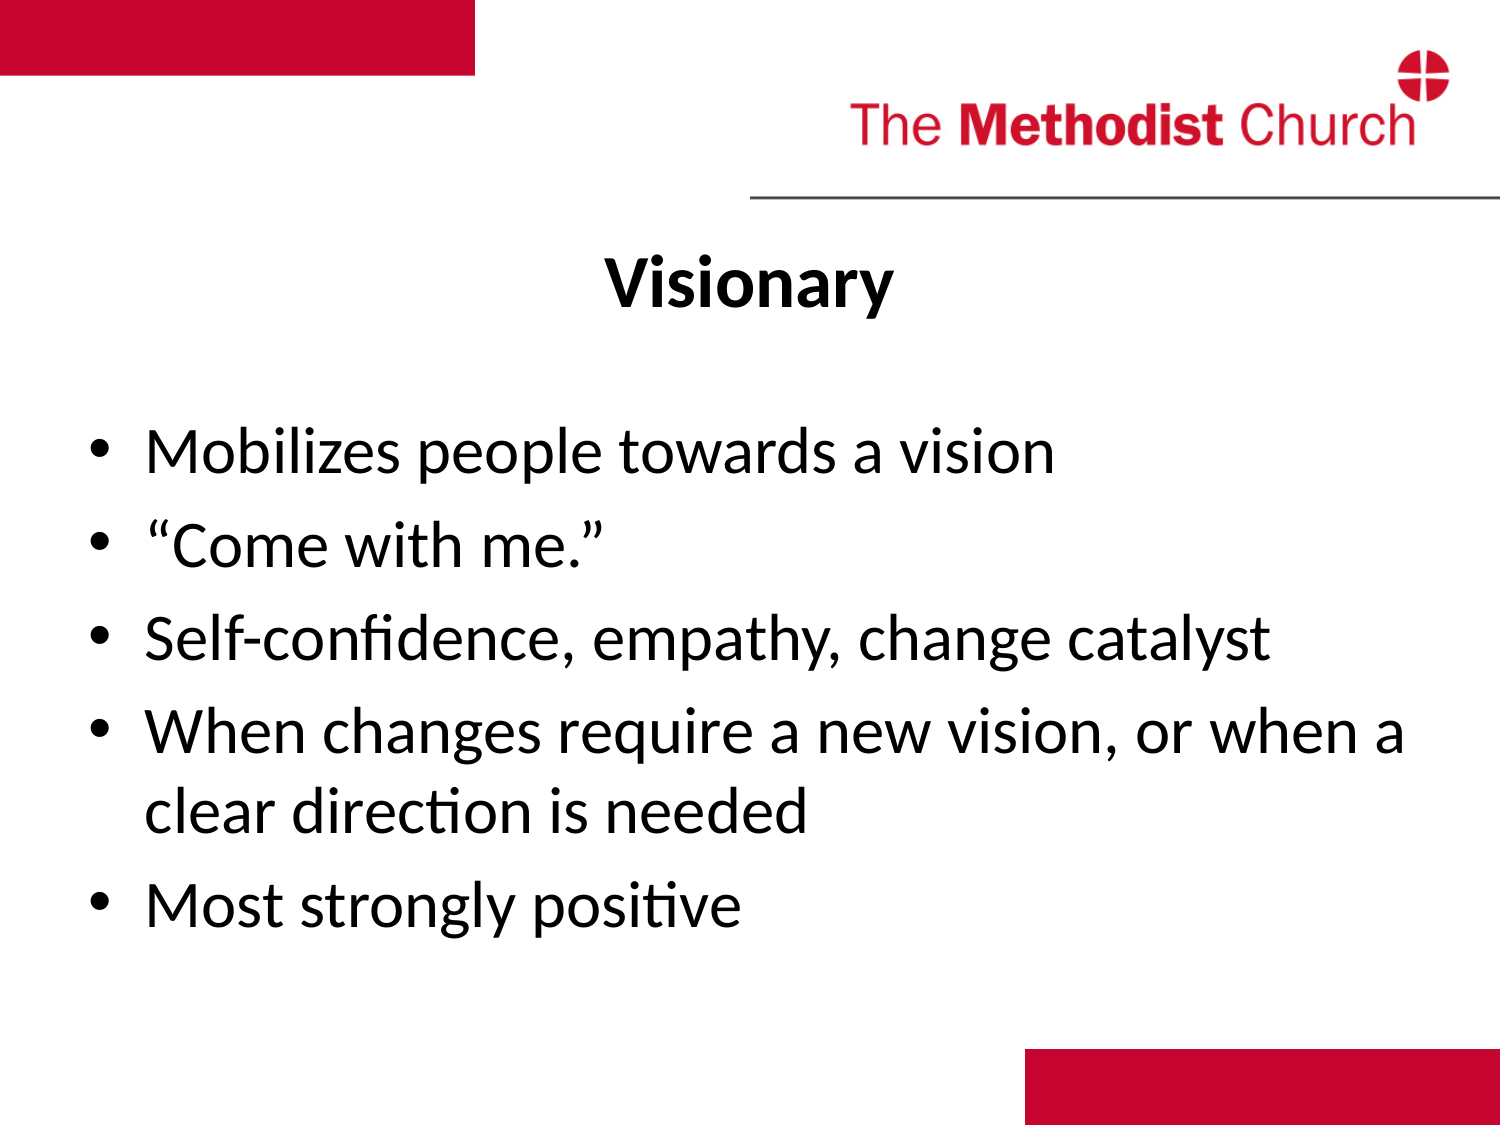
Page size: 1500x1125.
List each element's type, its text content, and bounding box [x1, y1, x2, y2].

list Mobilizes people towards a vision “Come with me.” Self-confidence, empathy, change catalyst When changes require a new vision, or when a clear direction is needed Most strongly positive [73, 399, 1424, 1000]
picture [750, 0, 1500, 216]
title Visionary [75, 224, 1425, 388]
